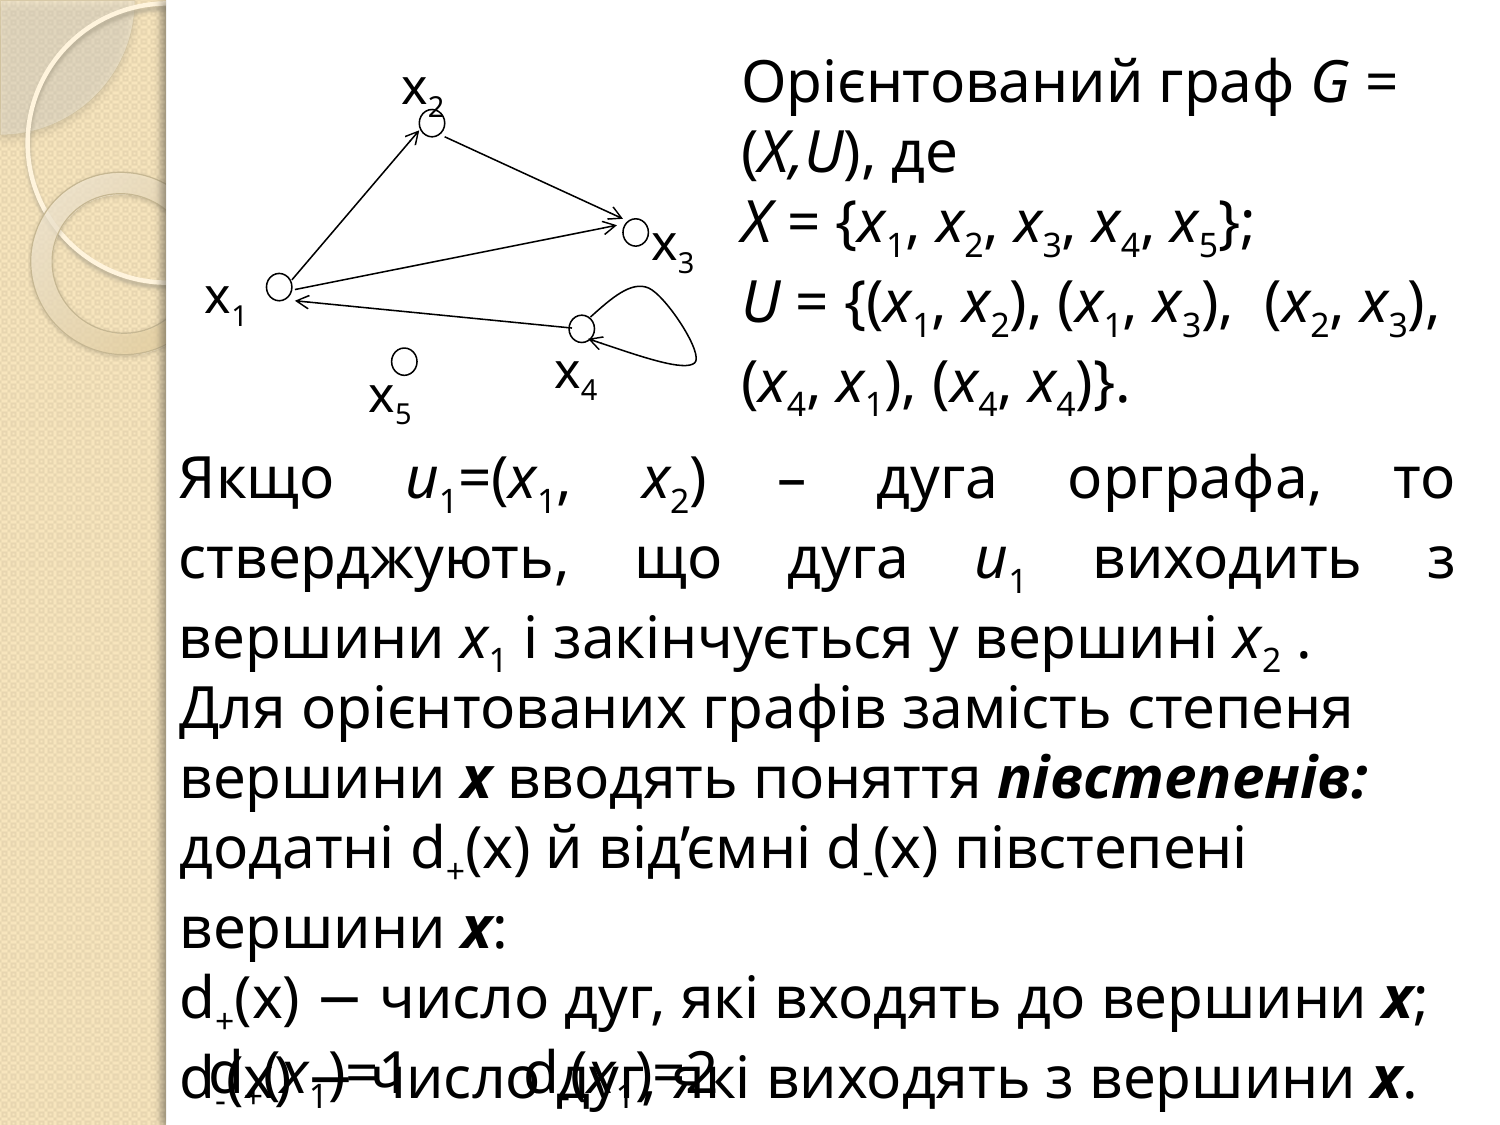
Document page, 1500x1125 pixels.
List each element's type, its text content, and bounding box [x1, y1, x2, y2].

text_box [189, 36, 764, 427]
text_box d+(x1)=1 d-(x1)=2 [193, 1028, 734, 1123]
text_box Для орієнтованих графів замість степеня вершини х вводять поняття півстепенів: додатні d+(x) й від’ємні d-(x) півстепені вершини х: d+(x) − число дуг, які входять до вершини x; d-(x) − число дуг, які виходять з вершини x. [164, 663, 1471, 1125]
text_box Якщо u1=(x1, x2) – дуга орграфа, то стверджують, що дуга u1 виходить з вершини x1 і закінчується у вершині x2 . [164, 433, 1471, 663]
text_box Орієнтований граф G = (X,U), де X = {x1, x2, x3, x4, x5}; U = {(x1, x2), (x1, x3), (x2, x3), (x4, x1), (x4, x4)}. [767, 37, 1498, 431]
